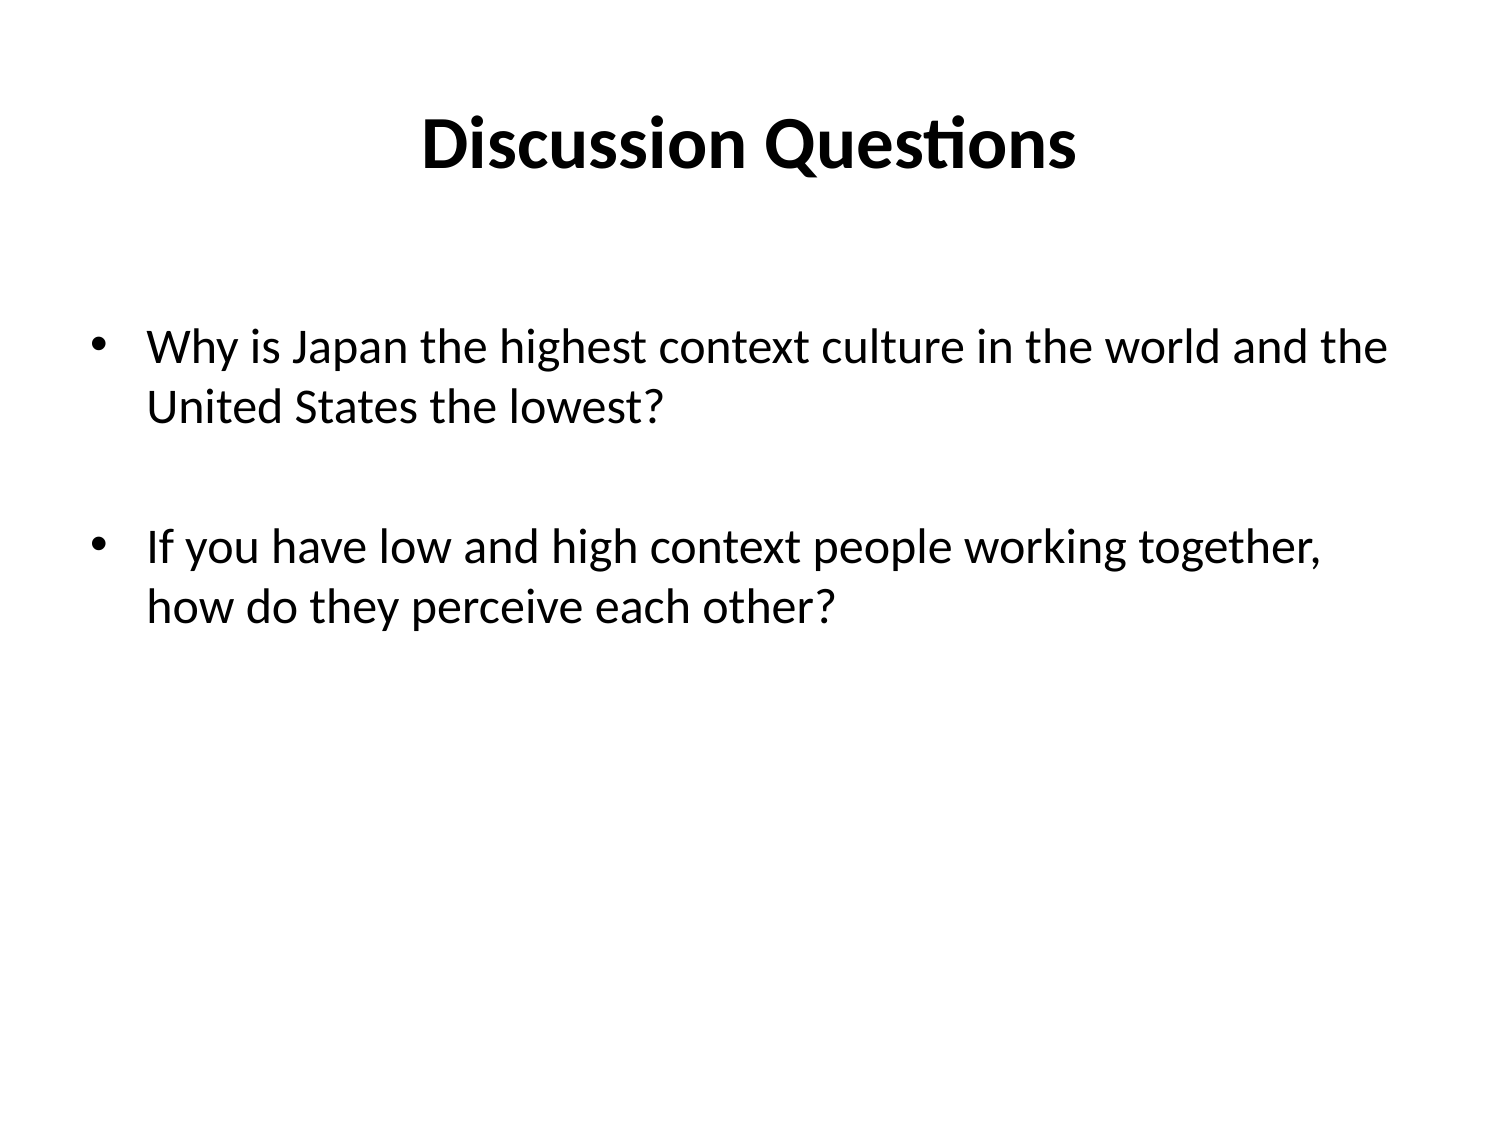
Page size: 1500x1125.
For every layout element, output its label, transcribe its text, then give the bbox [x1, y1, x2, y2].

title Discussion Questions [75, 45, 1425, 233]
list Why is Japan the highest context culture in the world and the United States the lowest? If you have low and high context people working together, how do they perceive each other? [75, 305, 1425, 1049]
